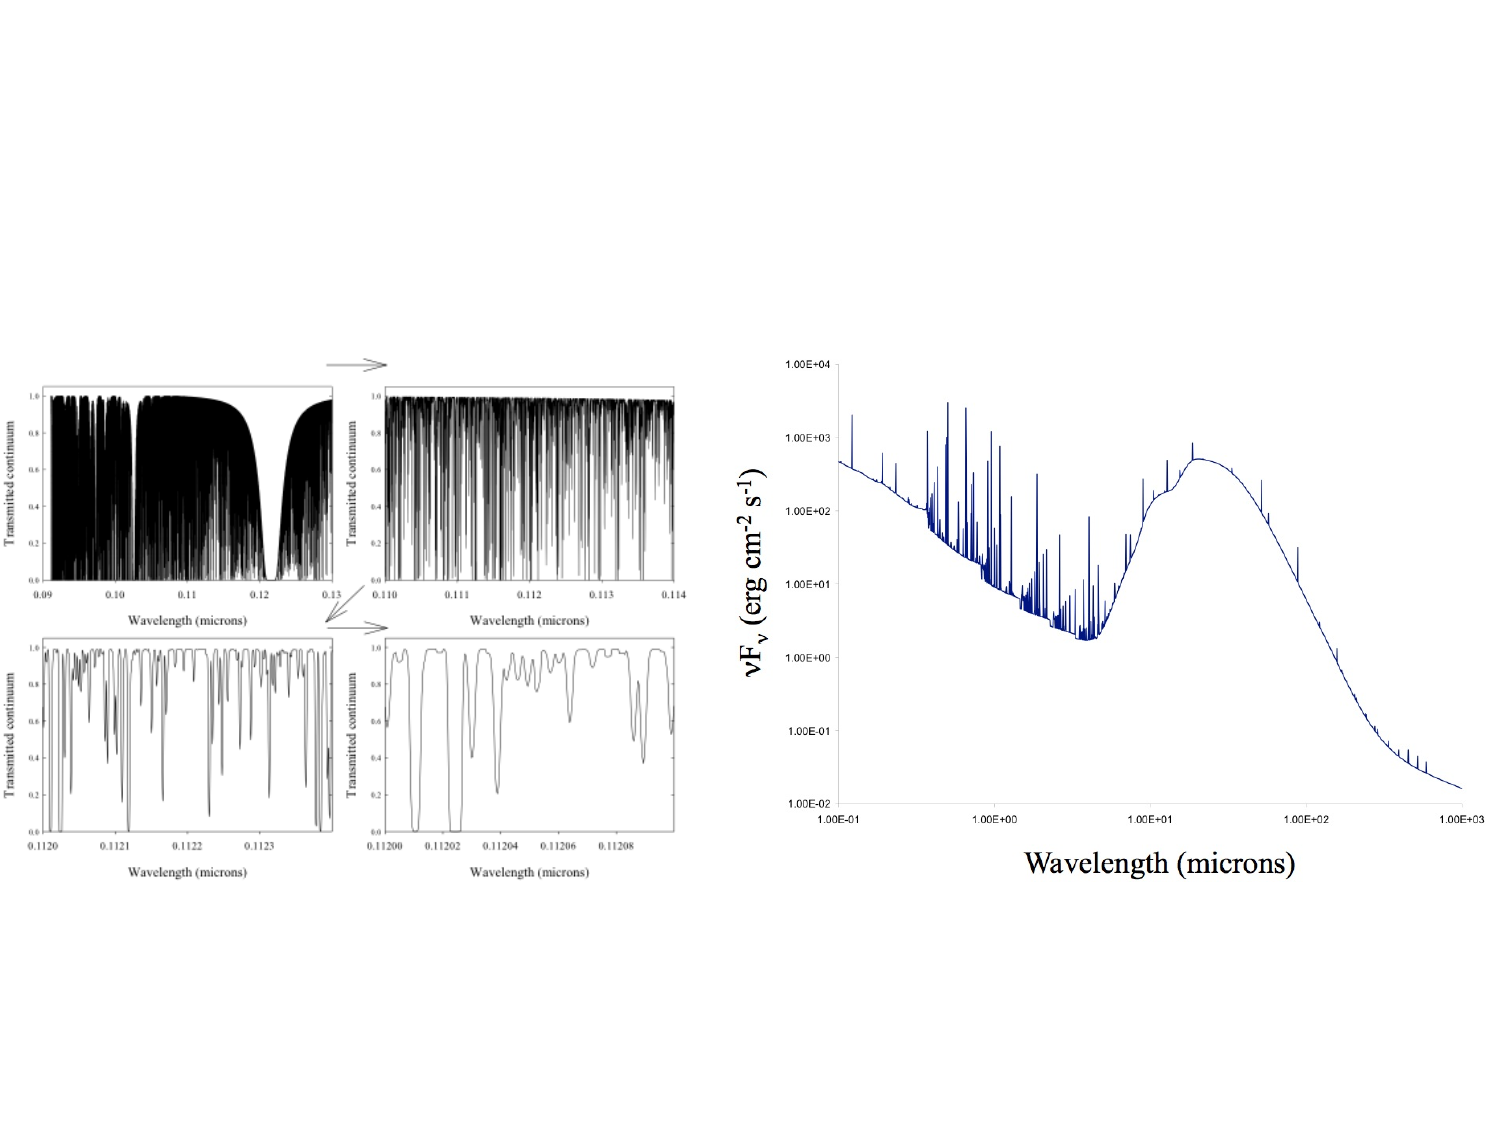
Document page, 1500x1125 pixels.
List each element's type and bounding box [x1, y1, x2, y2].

picture [722, 352, 1500, 882]
picture [0, 352, 702, 882]
